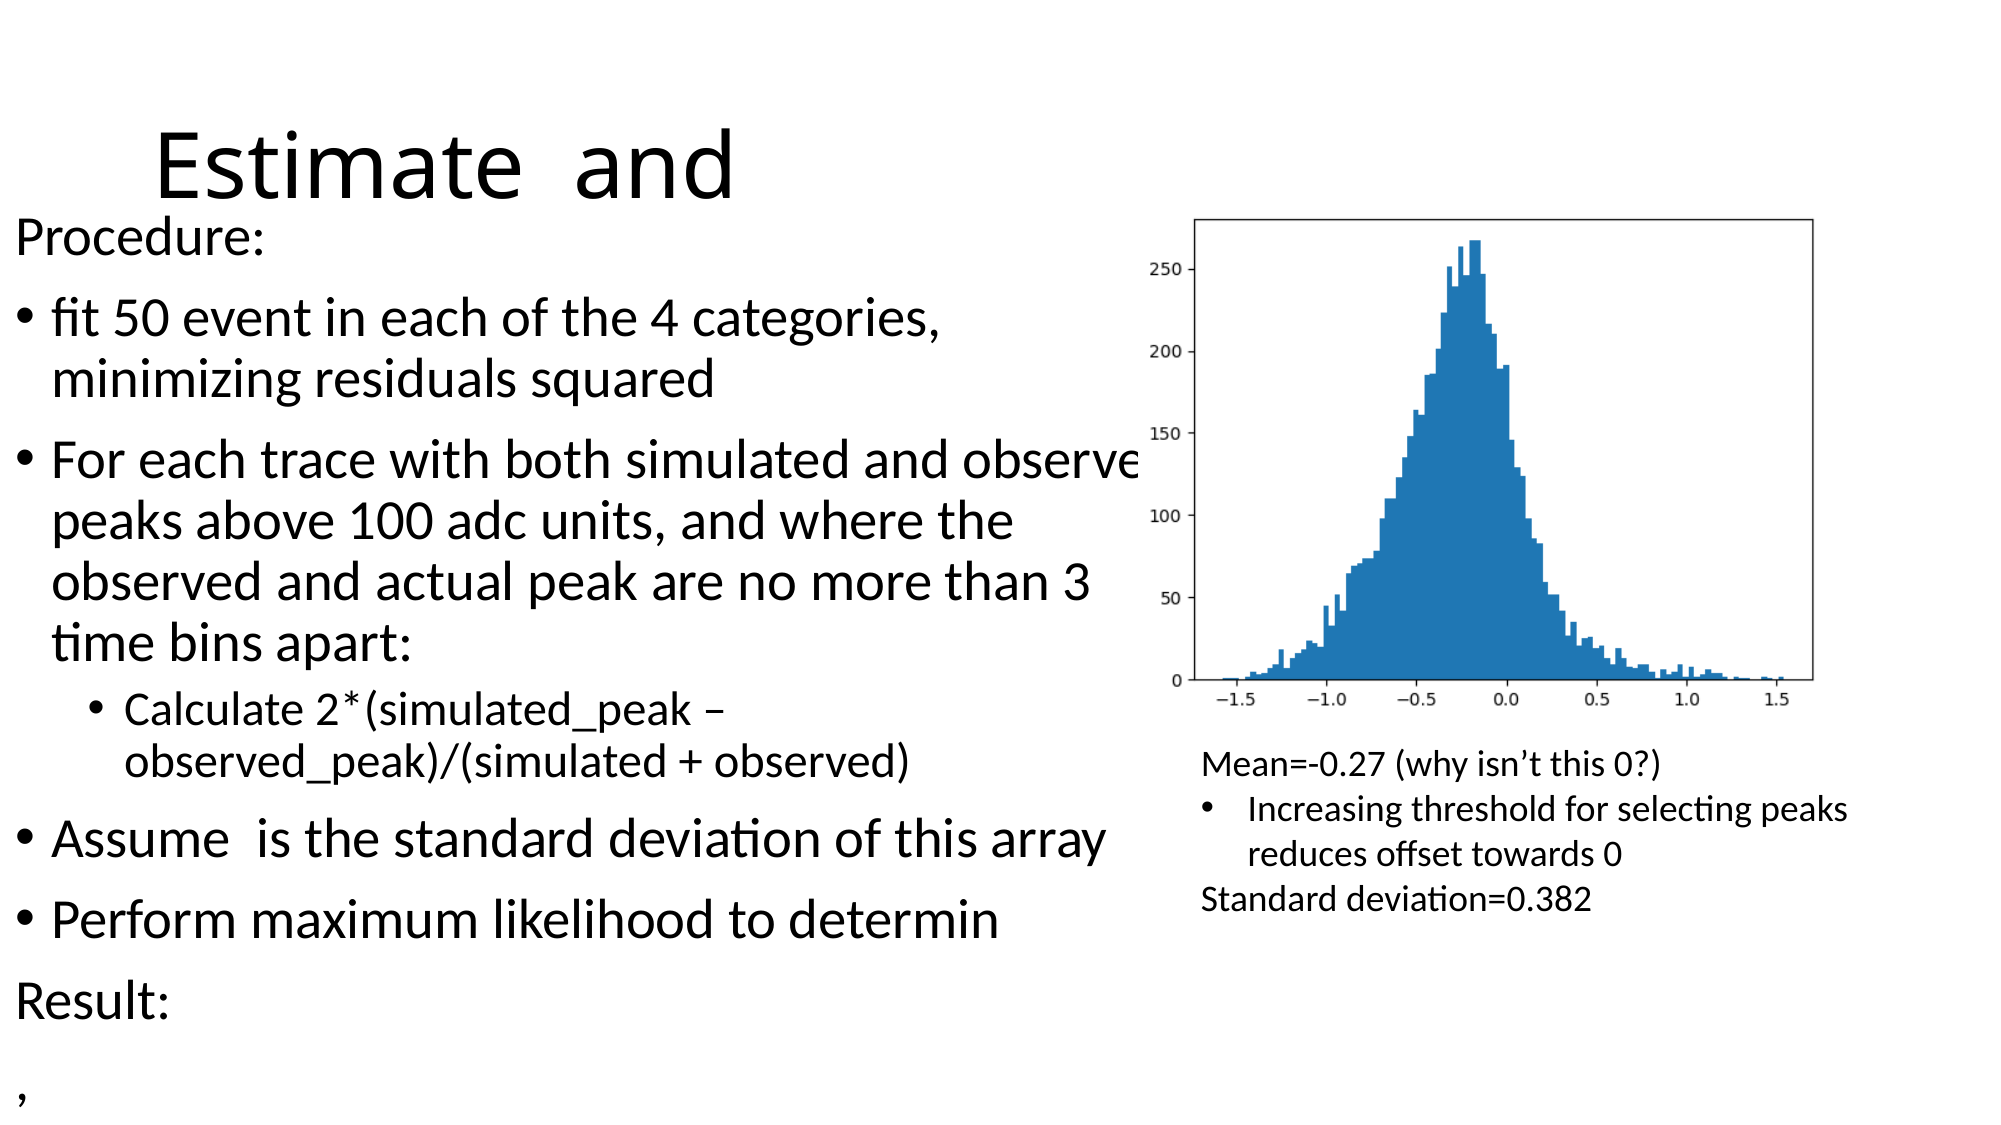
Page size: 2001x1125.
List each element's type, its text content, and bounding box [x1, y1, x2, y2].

text_box Mean=-0.27 (why isn’t this 0?) Increasing threshold for selecting peaks reduces offset towards 0 Standard deviation=0.382 [1186, 731, 1921, 927]
picture [1138, 168, 1851, 733]
